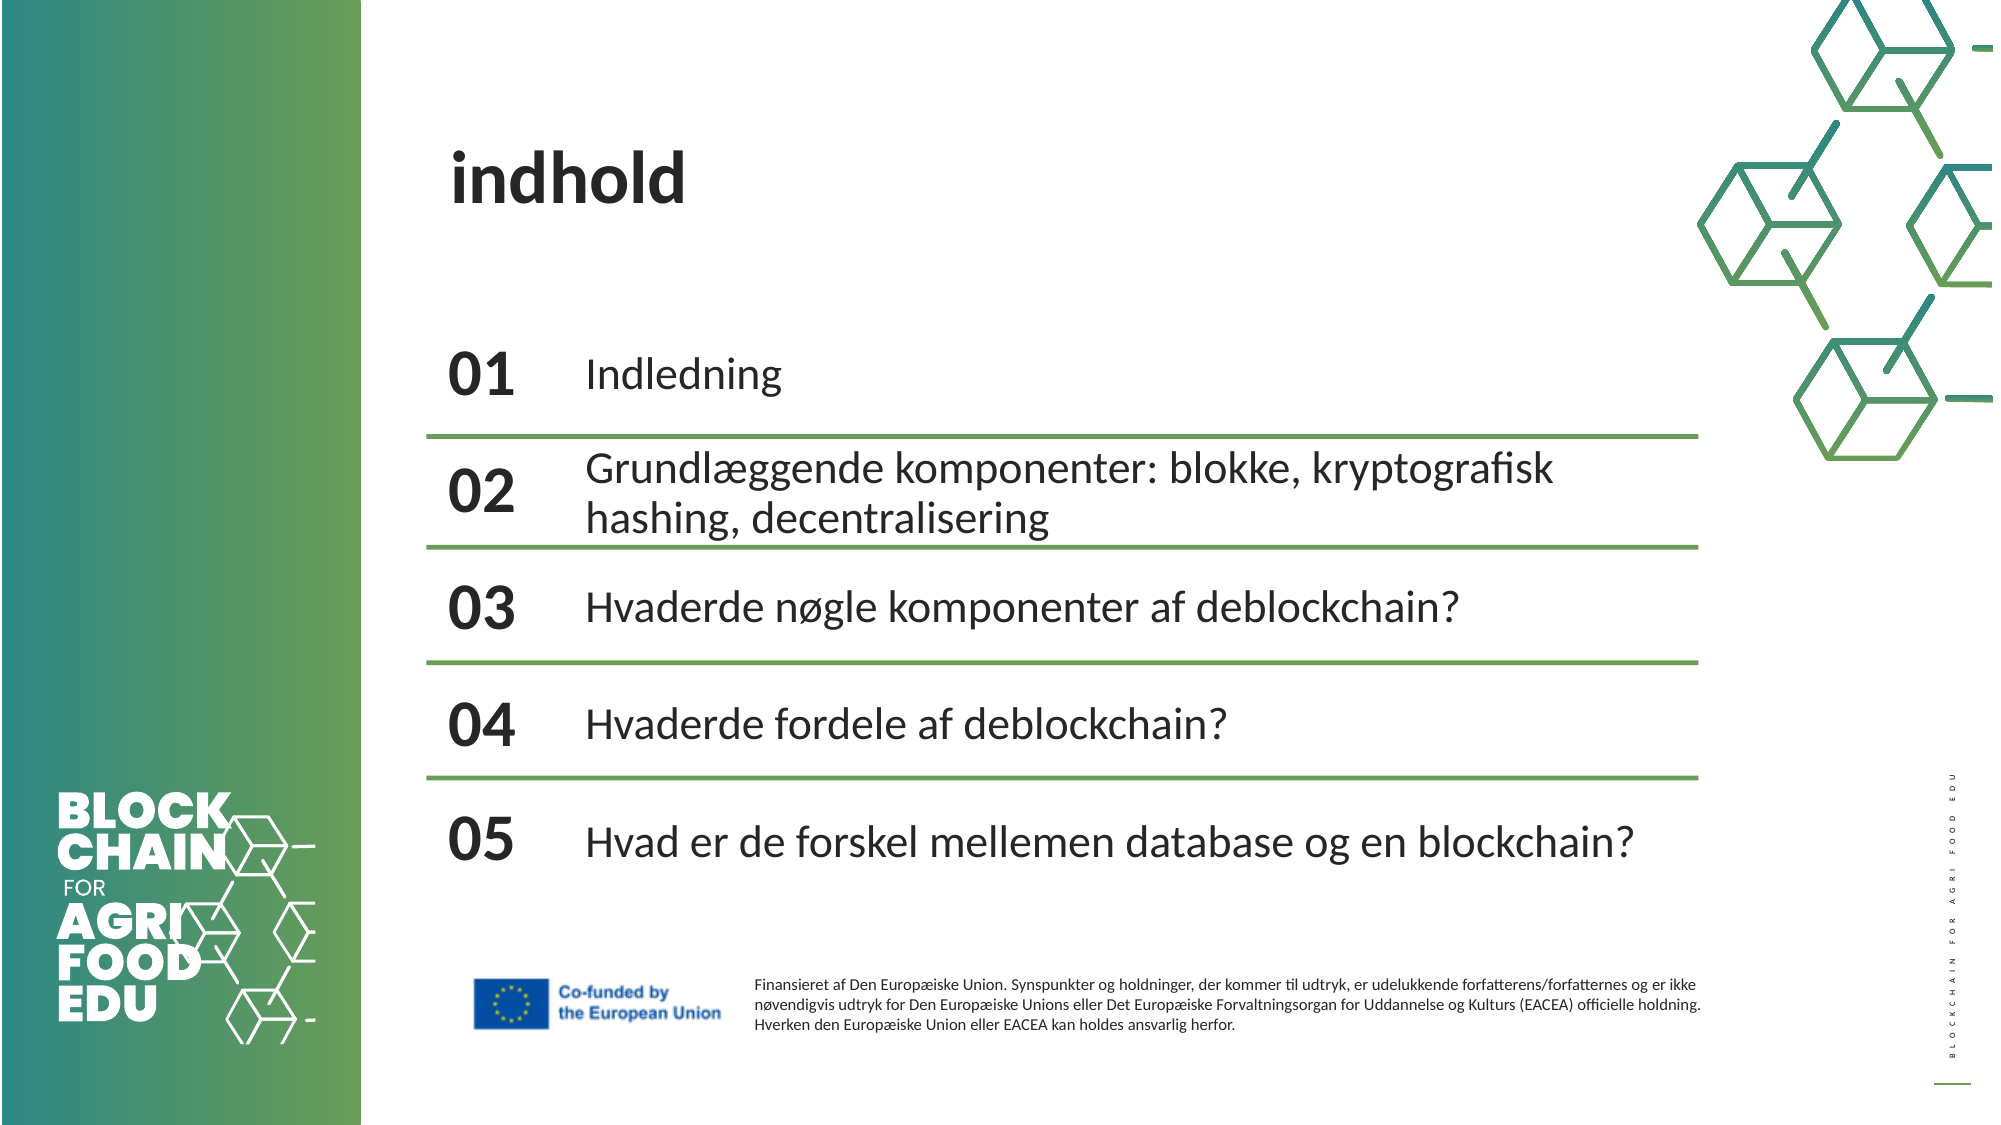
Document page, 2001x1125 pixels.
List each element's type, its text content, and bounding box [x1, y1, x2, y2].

picture [471, 976, 740, 1033]
list 03 [433, 551, 549, 665]
list 02 [433, 434, 549, 548]
list 04 [433, 668, 549, 782]
text_box Finansieret af Den Europæiske Union. Synspunkter og holdninger, der kommer til udtryk, er udelukkende forfatterens/forfatternes og er ikke nøvendigvis udtryk for Den Europæiske Unions eller Det Europæiske Forvaltningsorgan for Uddannelse og Kulturs (EACEA) officielle holdning. Hverken den Europæiske Union eller EACEA kan holdes ansvarlig herfor. [739, 966, 1741, 1042]
list Indledning [570, 317, 1699, 431]
list Hvaderde fordele af deblockchain? [570, 668, 1699, 782]
list 05 [433, 782, 549, 896]
list Hvaderde nøgle komponenter af deblockchain? [570, 551, 1699, 665]
list Grundlæggende komponenter: blokke, kryptografisk hashing, decentralisering [570, 510, 1699, 548]
list 01 [433, 317, 549, 431]
list Hvad er de forskel mellemen database og en blockchain? [570, 821, 1699, 935]
list indhold [435, 120, 1263, 239]
